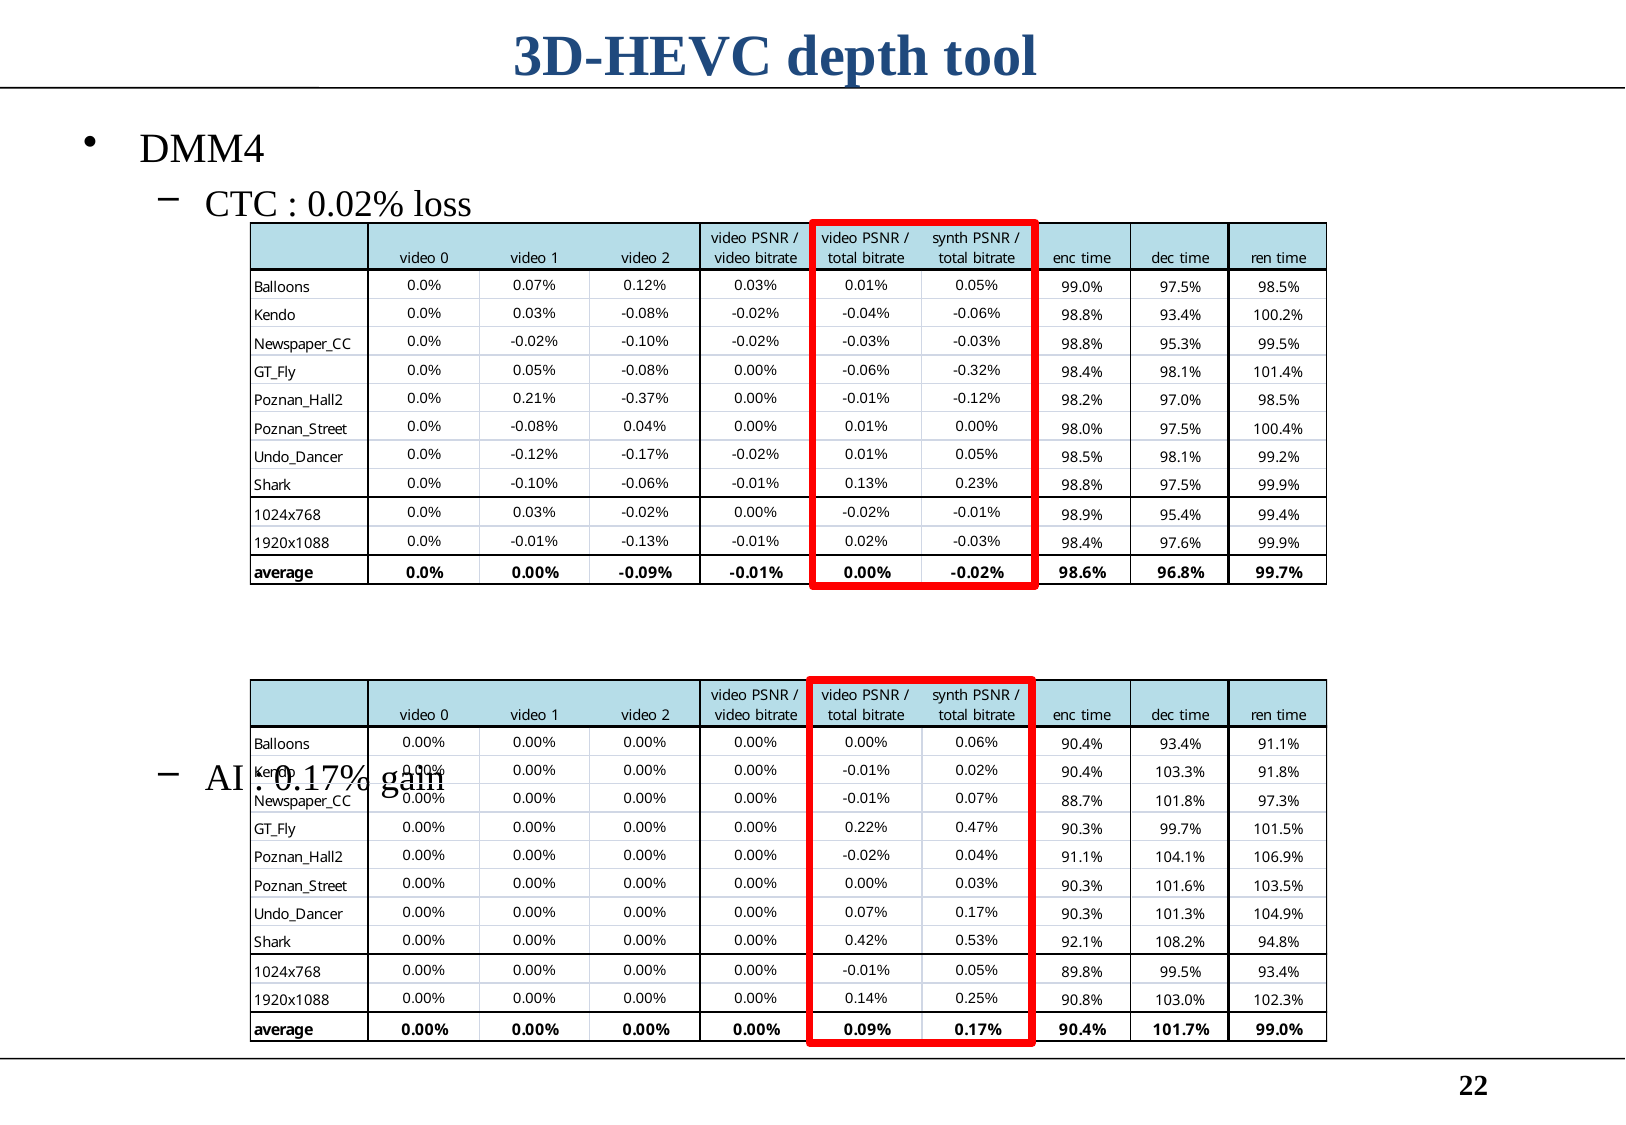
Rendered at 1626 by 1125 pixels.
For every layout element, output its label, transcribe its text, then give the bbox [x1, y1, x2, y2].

picture [249, 222, 1329, 587]
title 3D-HEVC depth tool [68, 9, 1484, 94]
list DMM4 CTC : 0.02% loss AI : 0.17% gain [68, 113, 1544, 1005]
slide_number 22 [1403, 1058, 1544, 1106]
picture [249, 679, 1329, 1044]
